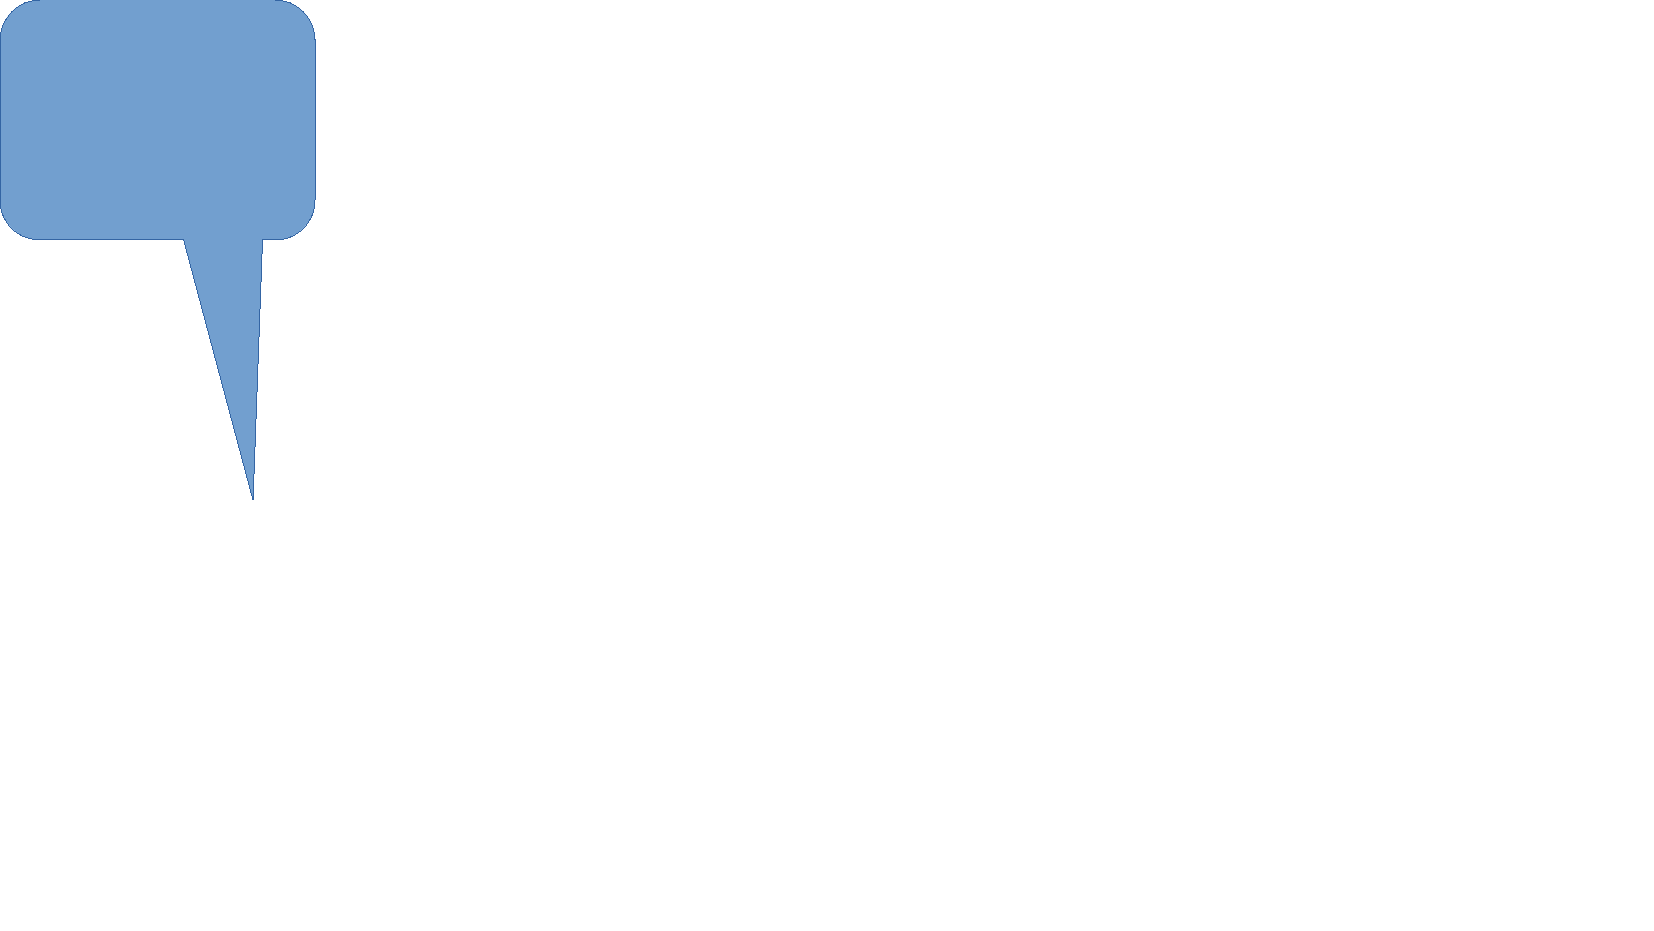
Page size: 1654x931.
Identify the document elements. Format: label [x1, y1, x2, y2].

text_box [0, 0, 316, 500]
